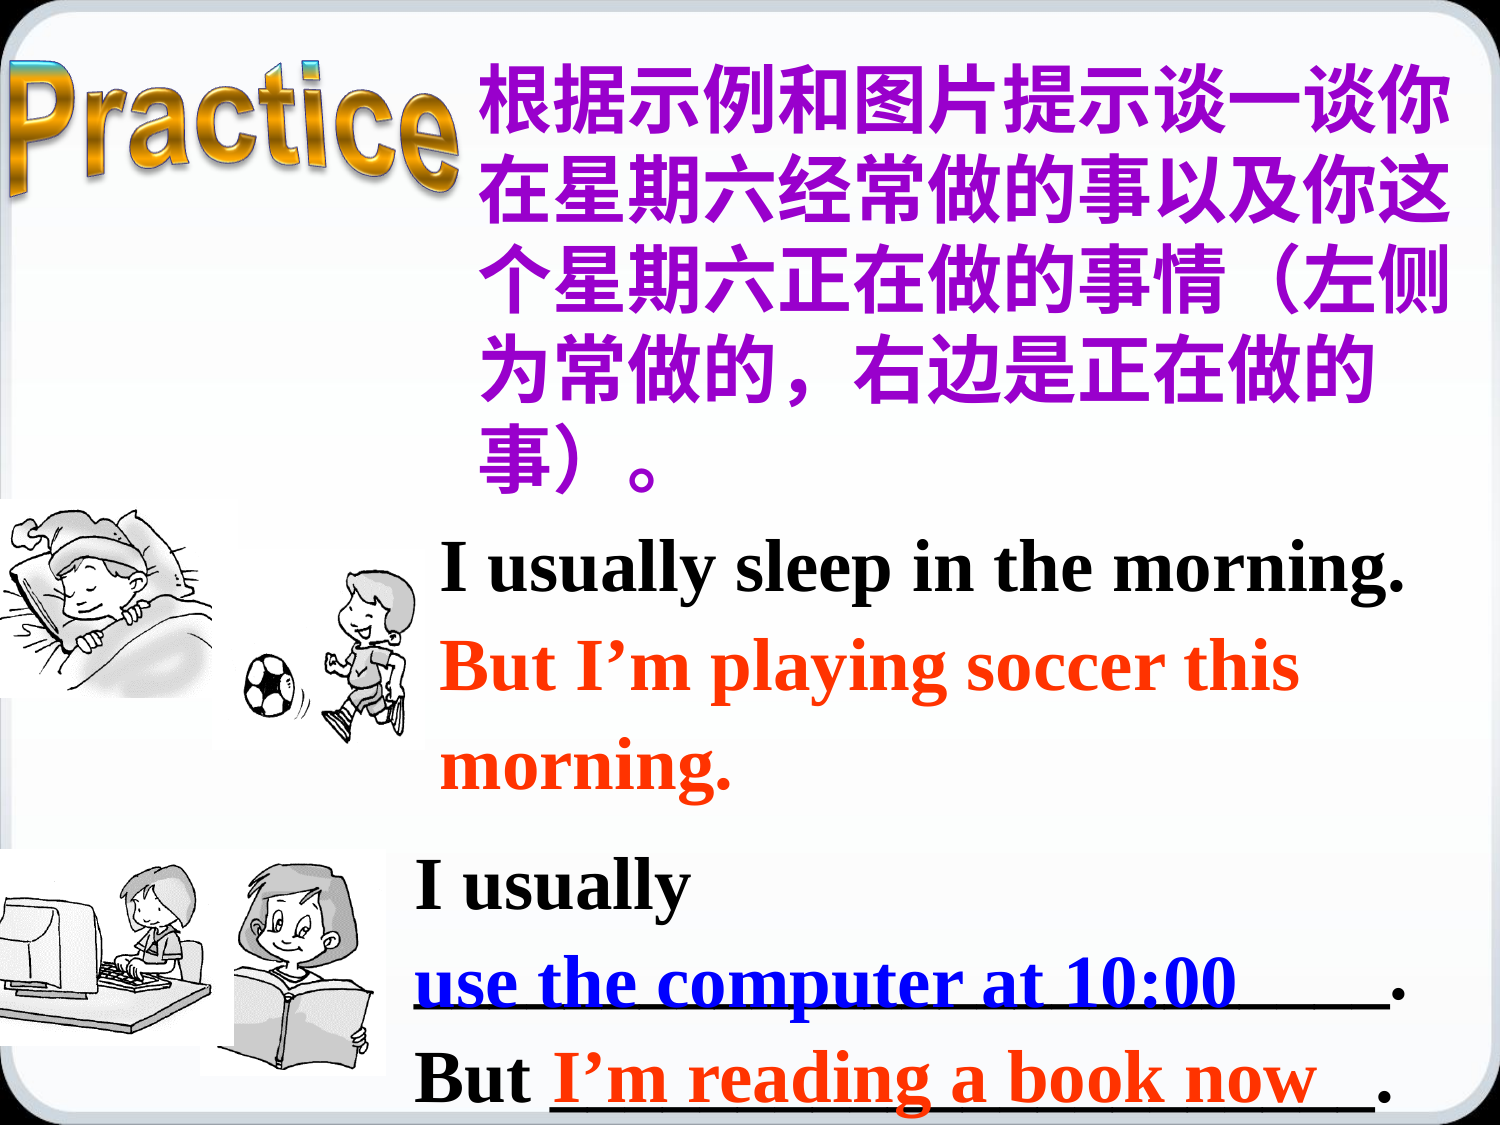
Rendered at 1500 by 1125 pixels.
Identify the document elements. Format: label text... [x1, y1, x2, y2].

text_box I usually __________________________. But ______________________. [399, 827, 1425, 1019]
text_box use the computer at 10:00 [399, 924, 1338, 1030]
text_box I usually sleep in the morning. But I’m playing soccer this morning. [425, 499, 1438, 812]
text_box I usually __________________________. But ______________________. [399, 1030, 537, 1125]
text_box I’m reading a book now [537, 1019, 1438, 1125]
picture [0, 0, 1500, 1125]
text_box 根据示例和图片提示谈一谈你在星期六经常做的事以及你这个星期六正在做的事情（左侧为常做的，右边是正在做的事）。 [462, 44, 1475, 510]
